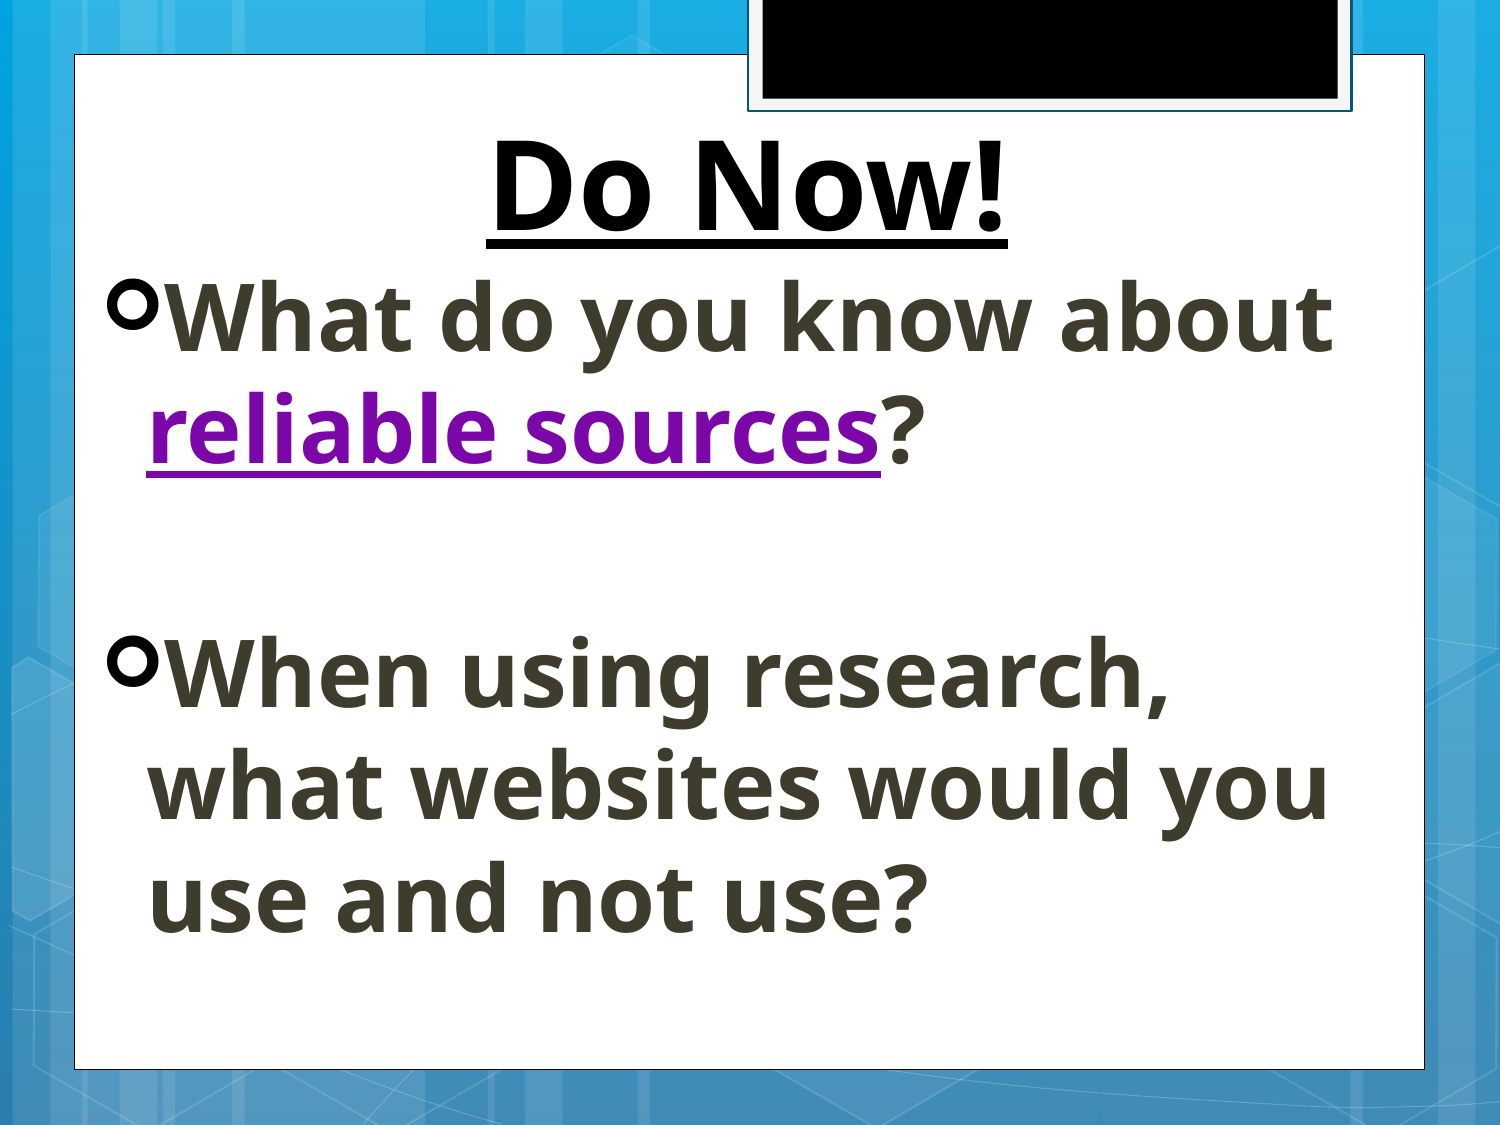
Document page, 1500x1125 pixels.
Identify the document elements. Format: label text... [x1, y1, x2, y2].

list What do you know about reliable sources? When using research, what websites would you use and not use? [75, 249, 1425, 975]
title Do Now! [171, 75, 1324, 249]
